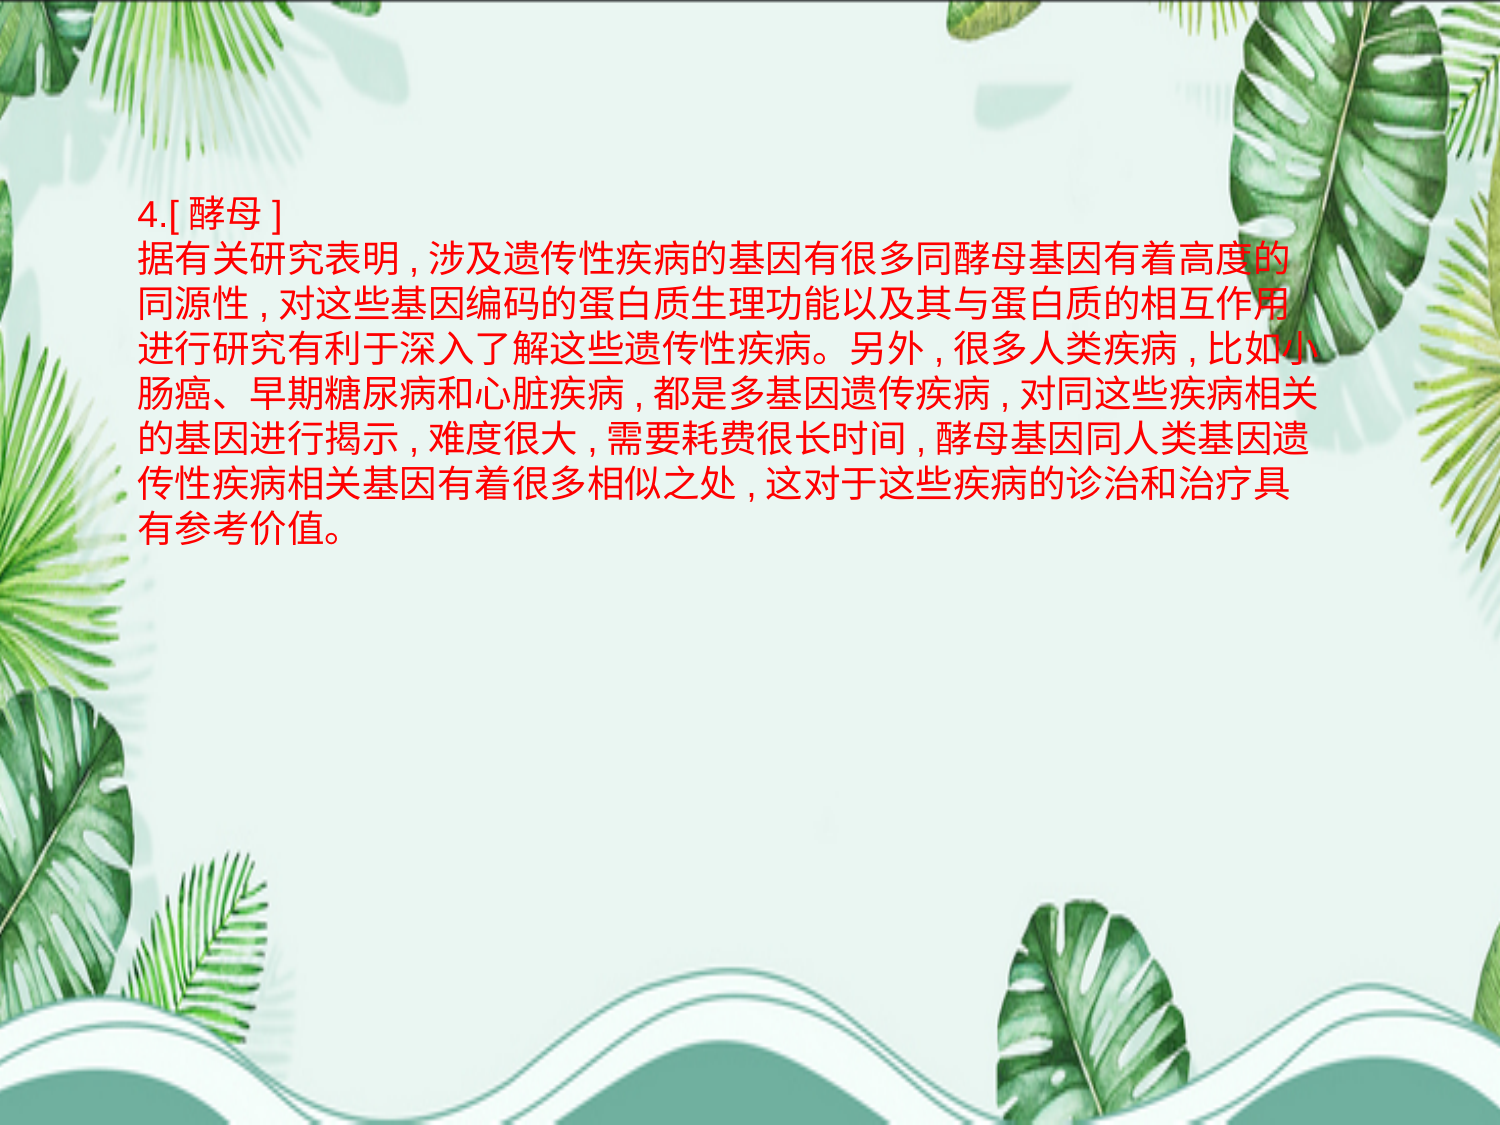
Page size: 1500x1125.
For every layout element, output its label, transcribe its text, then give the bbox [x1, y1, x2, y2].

picture [0, 0, 1500, 1125]
text_box 4.[酵母] 据有关研究表明,涉及遗传性疾病的基因有很多同酵母基因有着高度的同源性,对这些基因编码的蛋白质生理功能以及其与蛋白质的相互作用进行研究有利于深入了解这些遗传性疾病。另外,很多人类疾病,比如小肠癌、早期糖尿病和心脏疾病,都是多基因遗传疾病,对同这些疾病相关的基因进行揭示,难度很大,需要耗费很长时间,酵母基因同人类基因遗传性疾病相关基因有着很多相似之处,这对于这些疾病的诊治和治疗具有参考价值。 [122, 137, 1340, 756]
title [194, 756, 1320, 951]
title [194, 0, 1320, 137]
